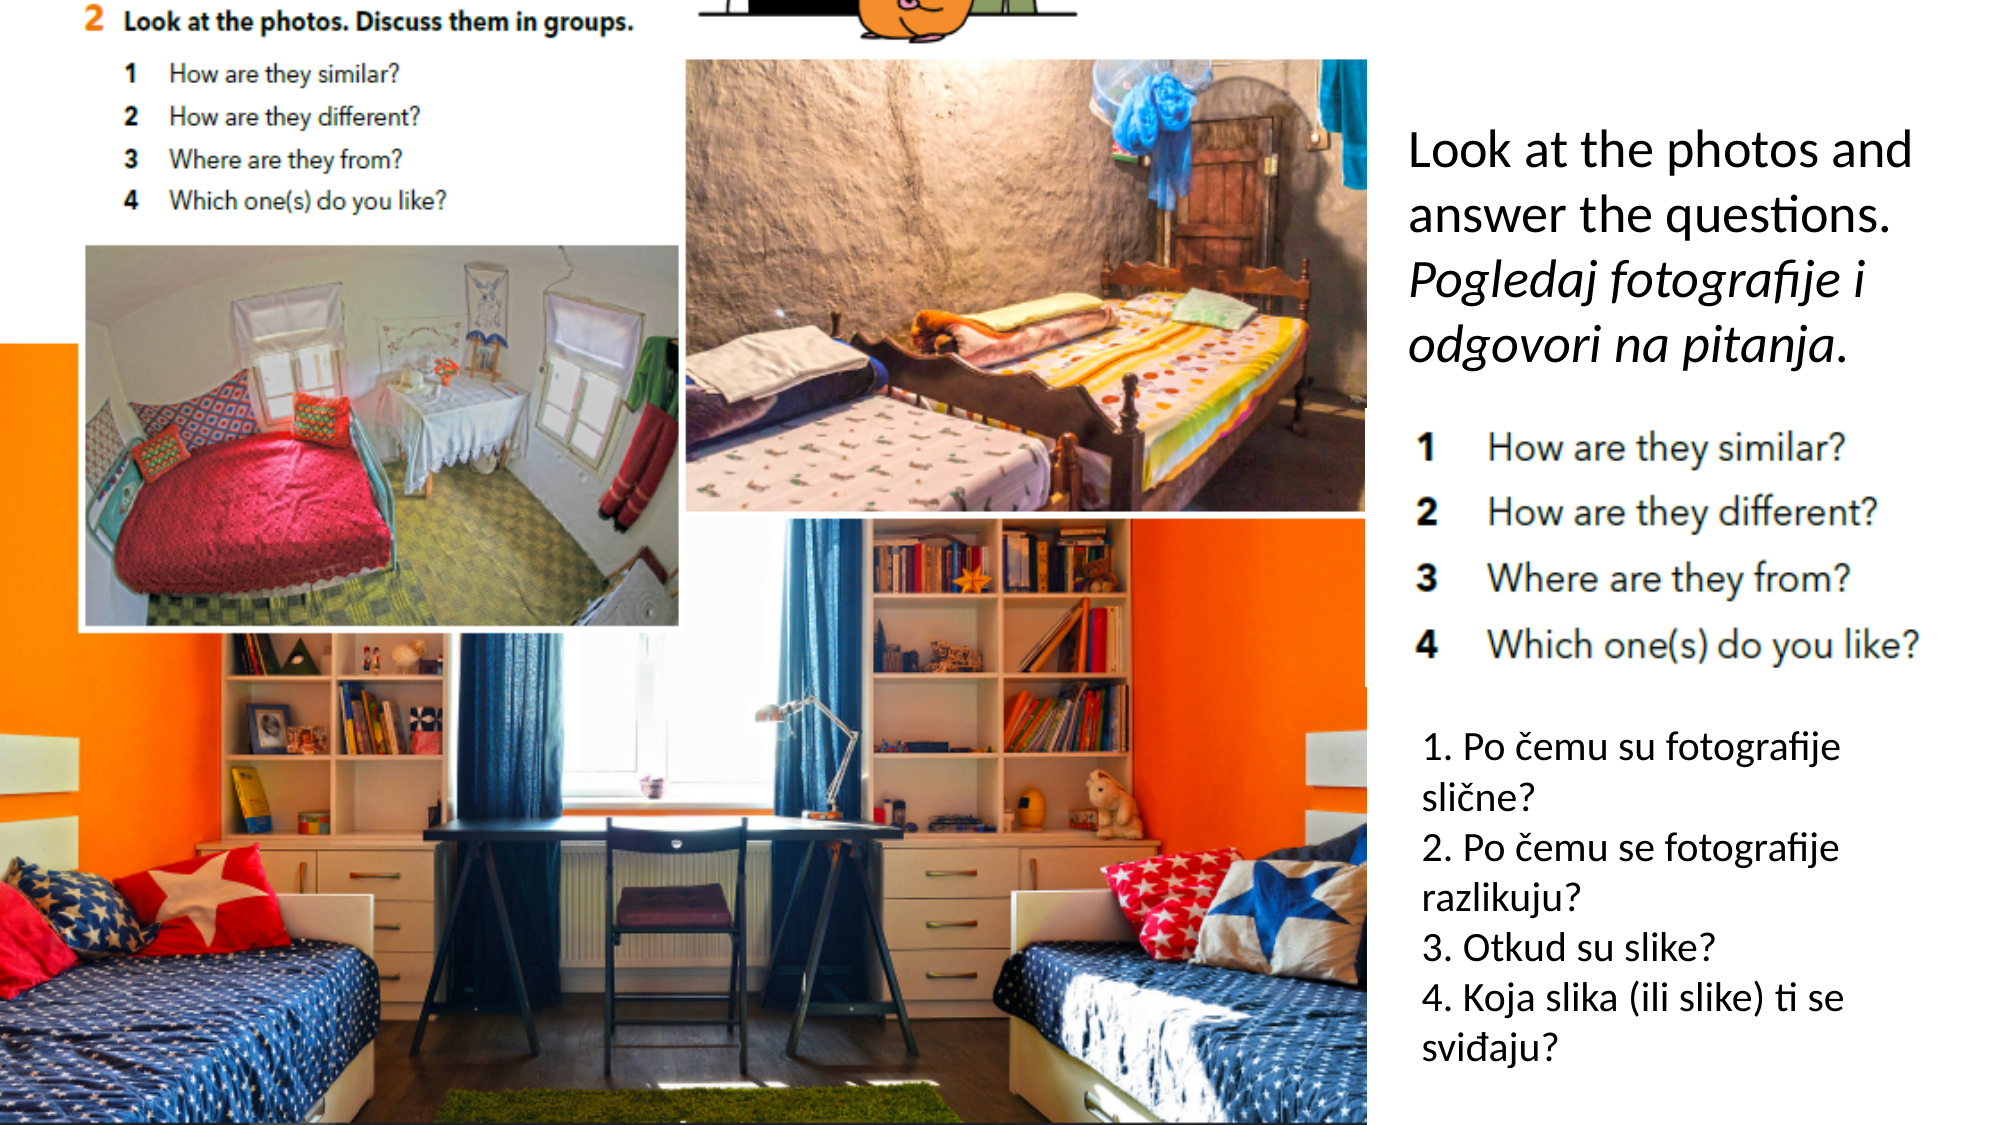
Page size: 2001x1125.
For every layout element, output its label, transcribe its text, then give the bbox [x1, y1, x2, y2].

picture [1334, 73, 1340, 118]
text_box 1. Po čemu su fotografije slične? 2. Po čemu se fotografije razlikuju? 3. Otkud su slike? 4. Koja slika (ili slike) ti se sviđaju? [1406, 711, 1937, 1077]
text_box Look at the photos and answer the questions. Pogledaj fotografije i odgovori na pitanja. [1393, 106, 1950, 381]
picture [0, 0, 2000, 1125]
